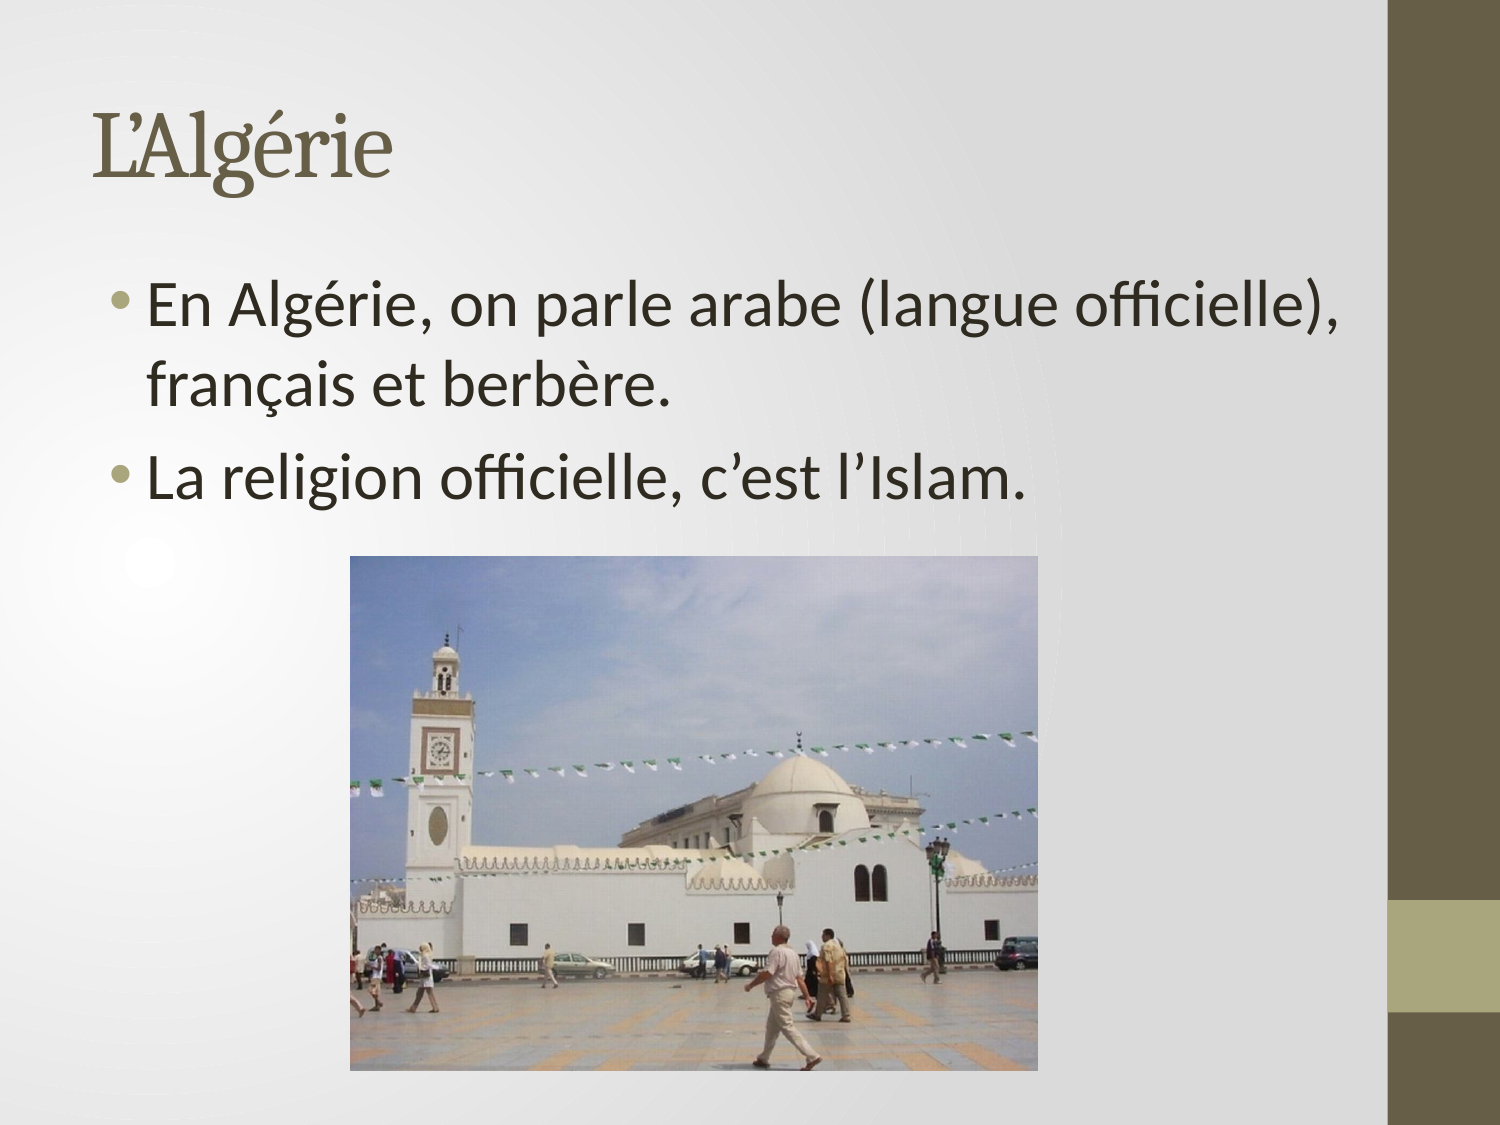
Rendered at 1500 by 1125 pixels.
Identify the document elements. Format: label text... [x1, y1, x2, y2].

list En Algérie, on parle arabe (langue officielle), français et berbère. La religion officielle, c’est l’Islam. [75, 251, 1363, 1005]
picture [349, 555, 1038, 1072]
title L’Algérie [75, 45, 1325, 233]
